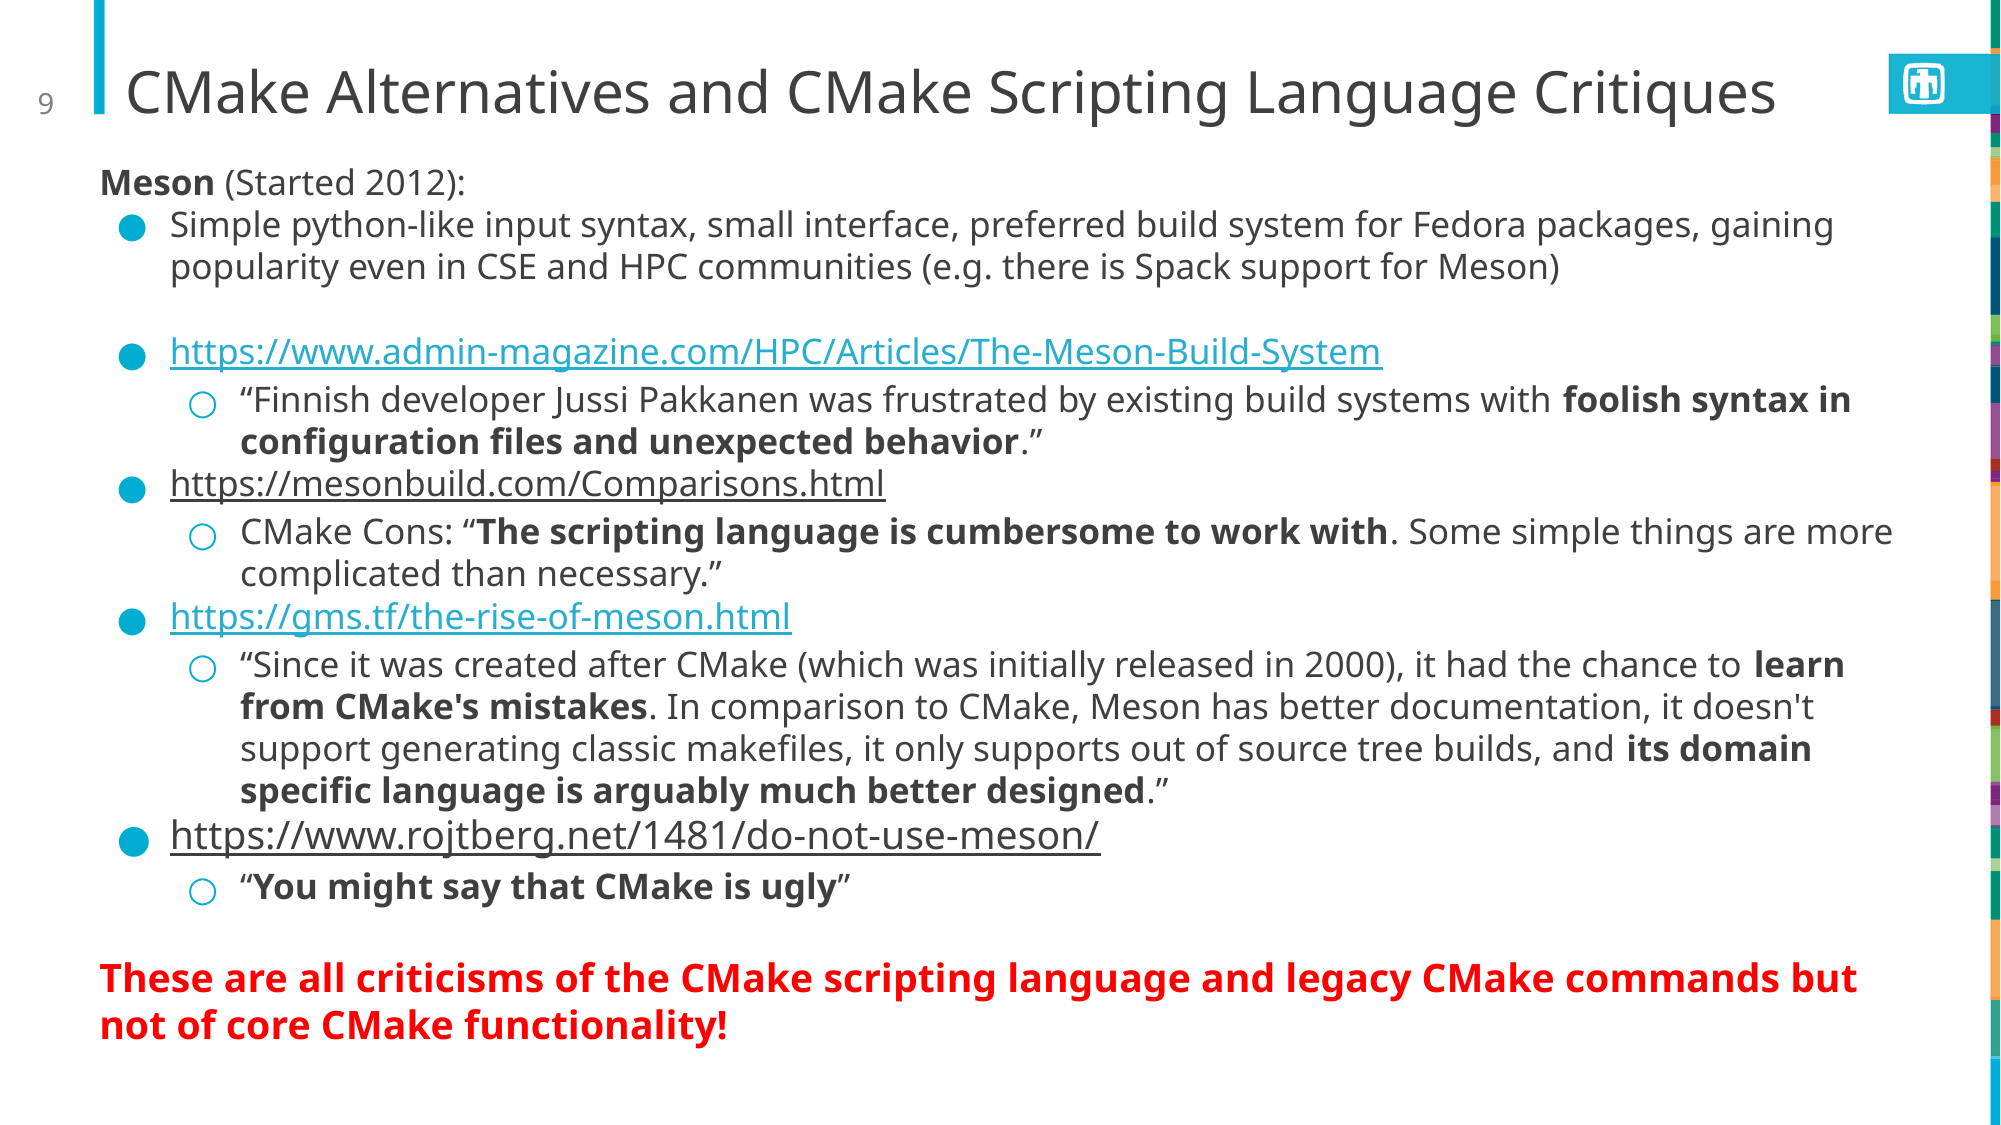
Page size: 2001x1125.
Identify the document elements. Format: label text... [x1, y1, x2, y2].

title CMake Alternatives and CMake Scripting Language Critiques [118, 58, 1838, 152]
list Meson (Started 2012): Simple python-like input syntax, small interface, preferred build system for Fedora packages, gaining popularity even in CSE and HPC communities (e.g. there is Spack support for Meson) https://www.admin-magazine.com/HPC/Articles/The-Meson-Build-System “Finnish developer Jussi Pakkanen was frustrated by existing build systems with foolish syntax in configuration files and unexpected behavior.” https://mesonbuild.com/Comparisons.html CMake Cons: “The scripting language is cumbersome to work with. Some simple things are more complicated than necessary.” https://gms.tf/the-rise-of-meson.html “Since it was created after CMake (which was initially released in 2000), it had the chance to learn from CMake's mistakes. In comparison to CMake, Meson has better documentation, it doesn't support generating classic makefiles, it only supports out of source tree builds, and its domain specific language is arguably much better designed.” https://www.rojtberg.net/1481/do-not-use-meson/ “You might say that CMake is ugly” These are all criticisms of the CMake scripting language and legacy CMake commands but not of core CMake functionality! [91, 152, 1907, 1062]
slide_number 9 [0, 58, 92, 153]
picture [0, 0, 2001, 1125]
